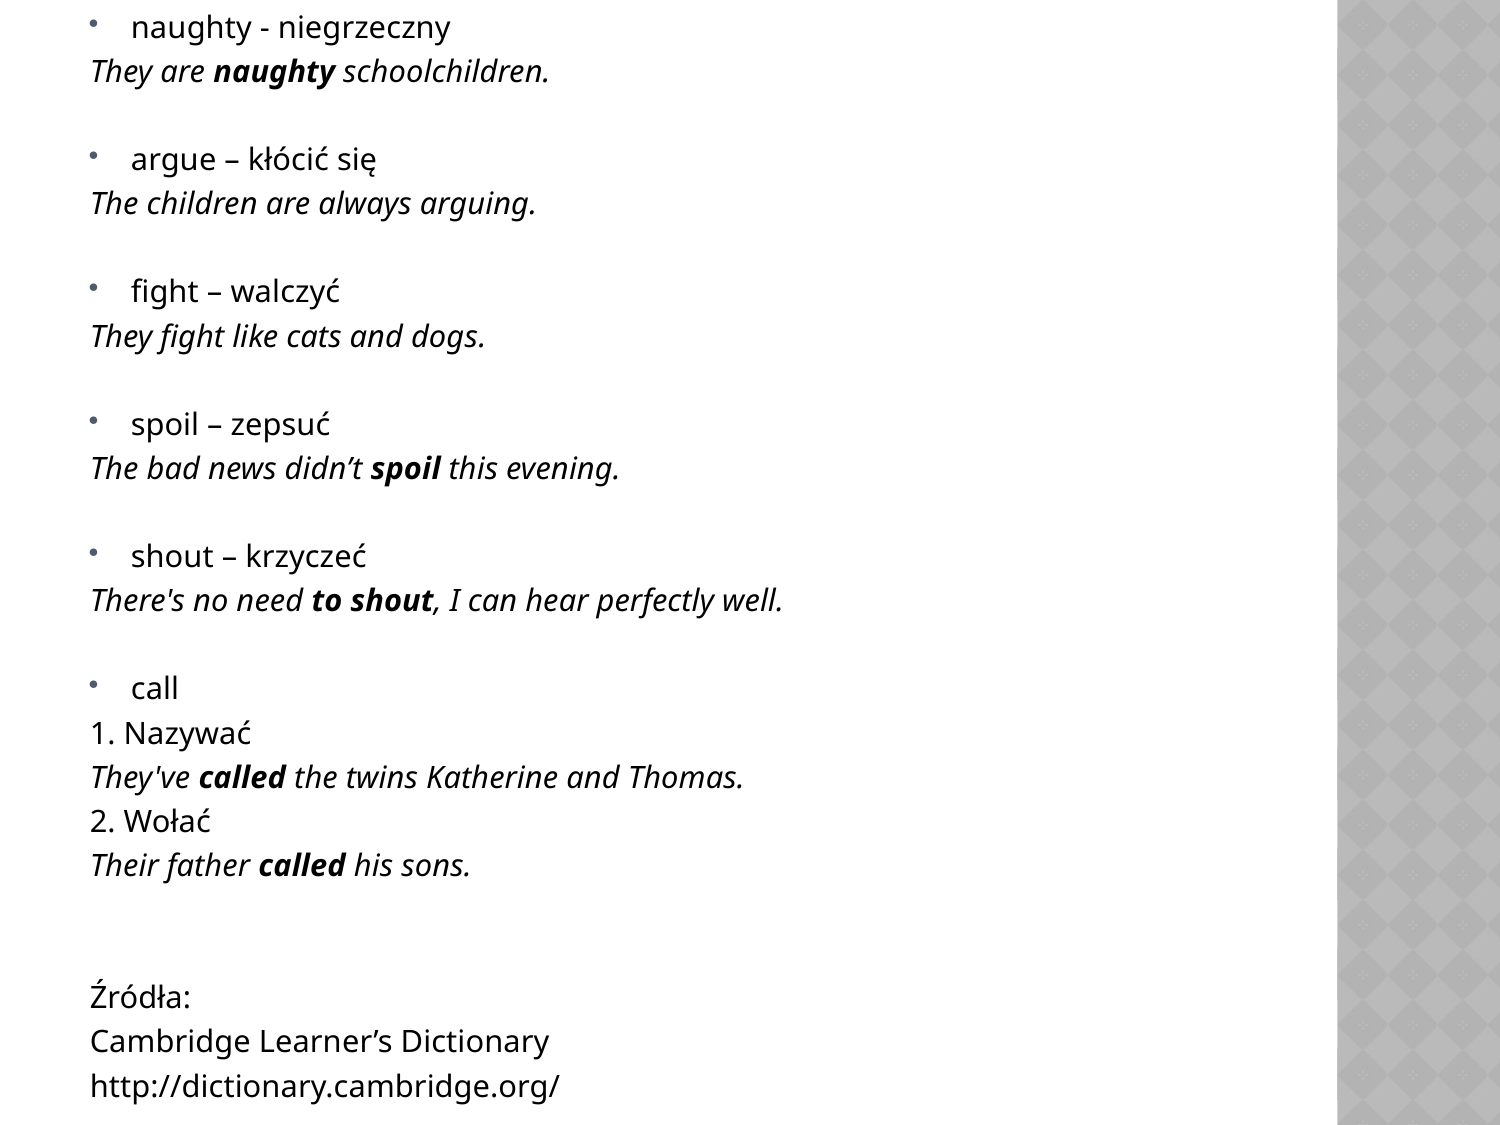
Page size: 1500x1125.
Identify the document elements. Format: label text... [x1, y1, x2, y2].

list naughty - niegrzeczny They are naughty schoolchildren. argue – kłócić się The children are always arguing. fight – walczyć They fight like cats and dogs. spoil – zepsuć The bad news didn’t spoil this evening. shout – krzyczeć There's no need to shout, I can hear perfectly well. call 1. Nazywać They've called the twins Katherine and Thomas. 2. Wołać Their father called his sons. Źródła: Cambridge Learner’s Dictionary http://dictionary.cambridge.org/ [75, 0, 1263, 1125]
